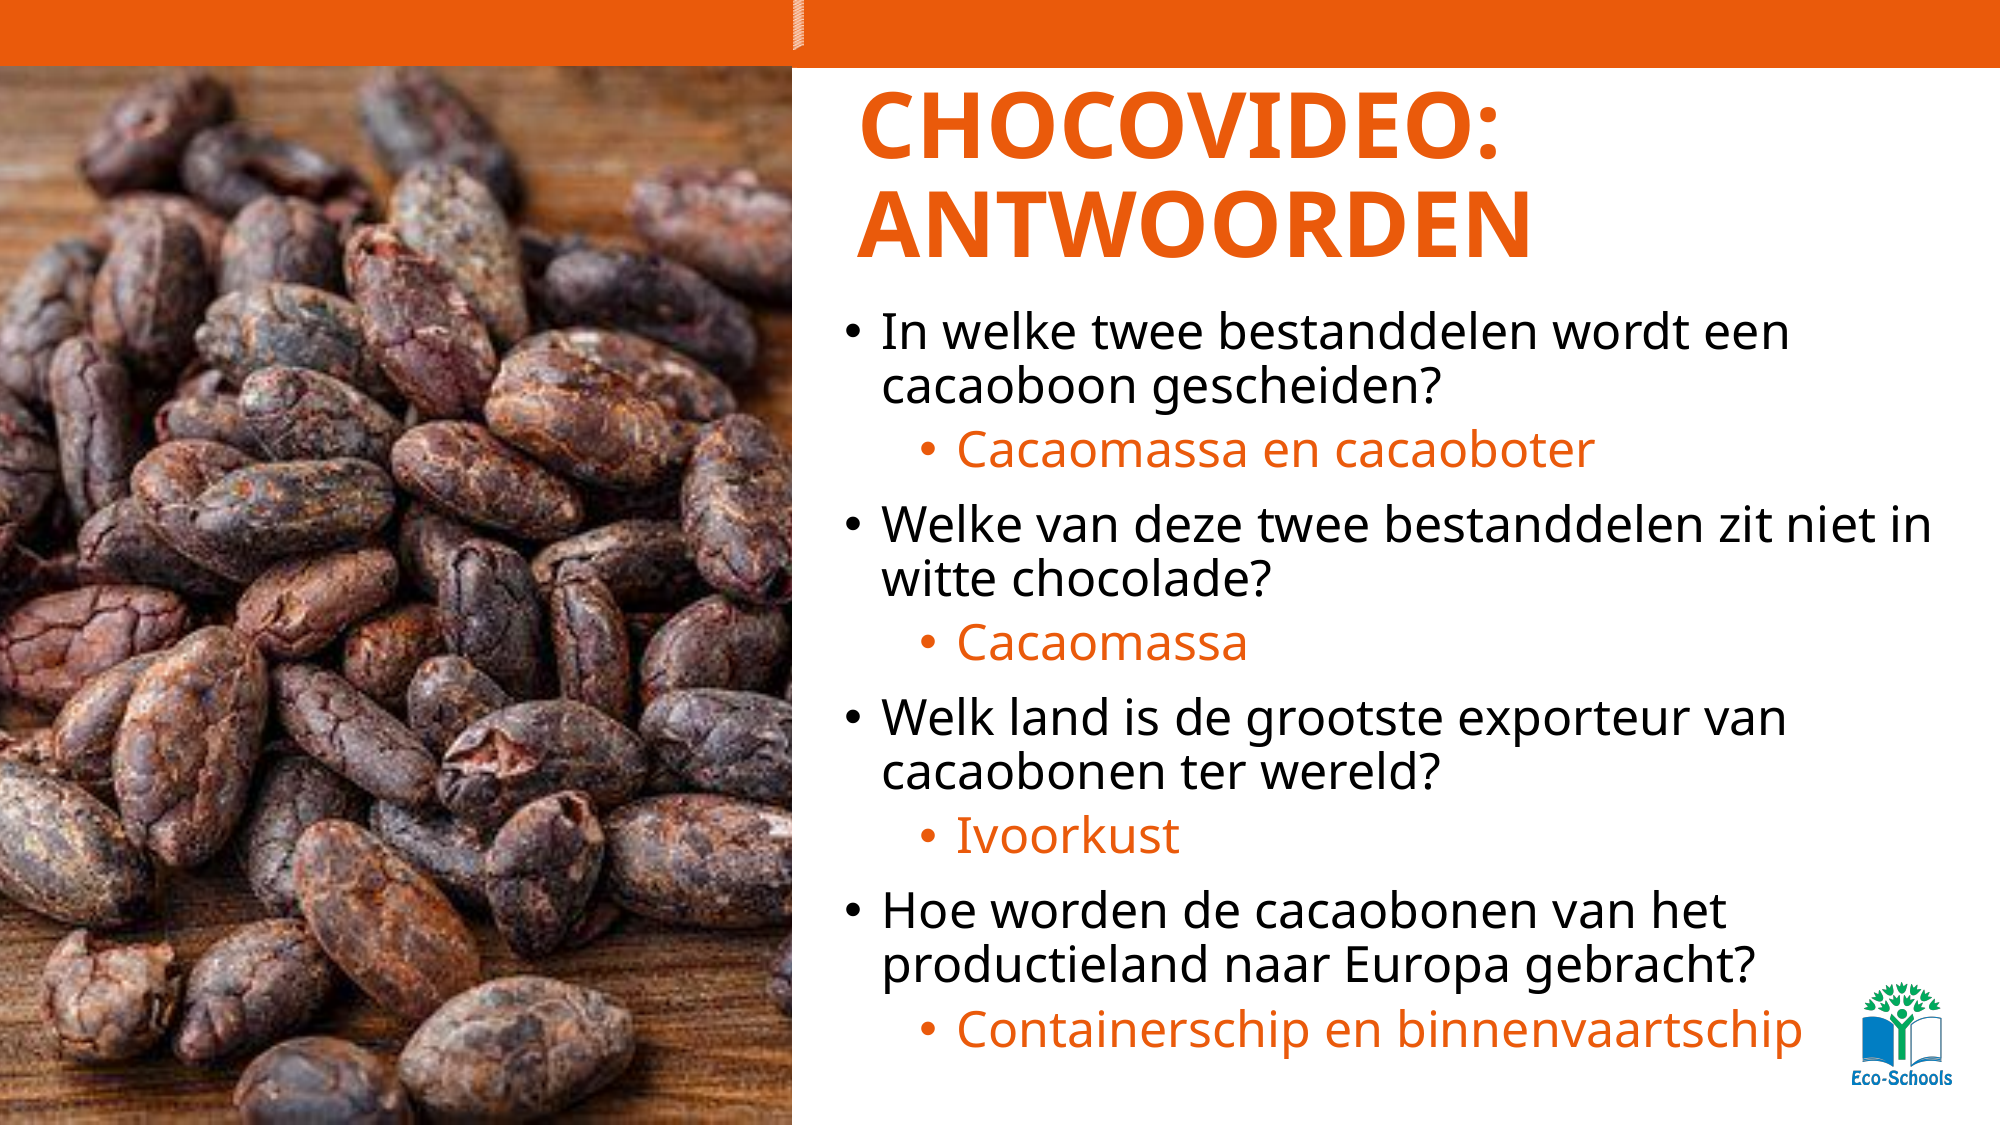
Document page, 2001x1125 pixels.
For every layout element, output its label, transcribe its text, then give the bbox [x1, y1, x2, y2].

list In welke twee bestanddelen wordt een cacaoboon gescheiden? Cacaomassa en cacaoboter Welke van deze twee bestanddelen zit niet in witte chocolade? Cacaomassa Welk land is de grootste exporteur van cacaobonen ter wereld? Ivoorkust Hoe worden de cacaobonen van het productieland naar Europa gebracht? Containerschip en binnenvaartschip [829, 298, 1969, 965]
title Chocovideo: antwoorden [842, 139, 1983, 285]
picture [793, 0, 804, 50]
picture [1852, 982, 1952, 1085]
picture [0, 66, 792, 1125]
